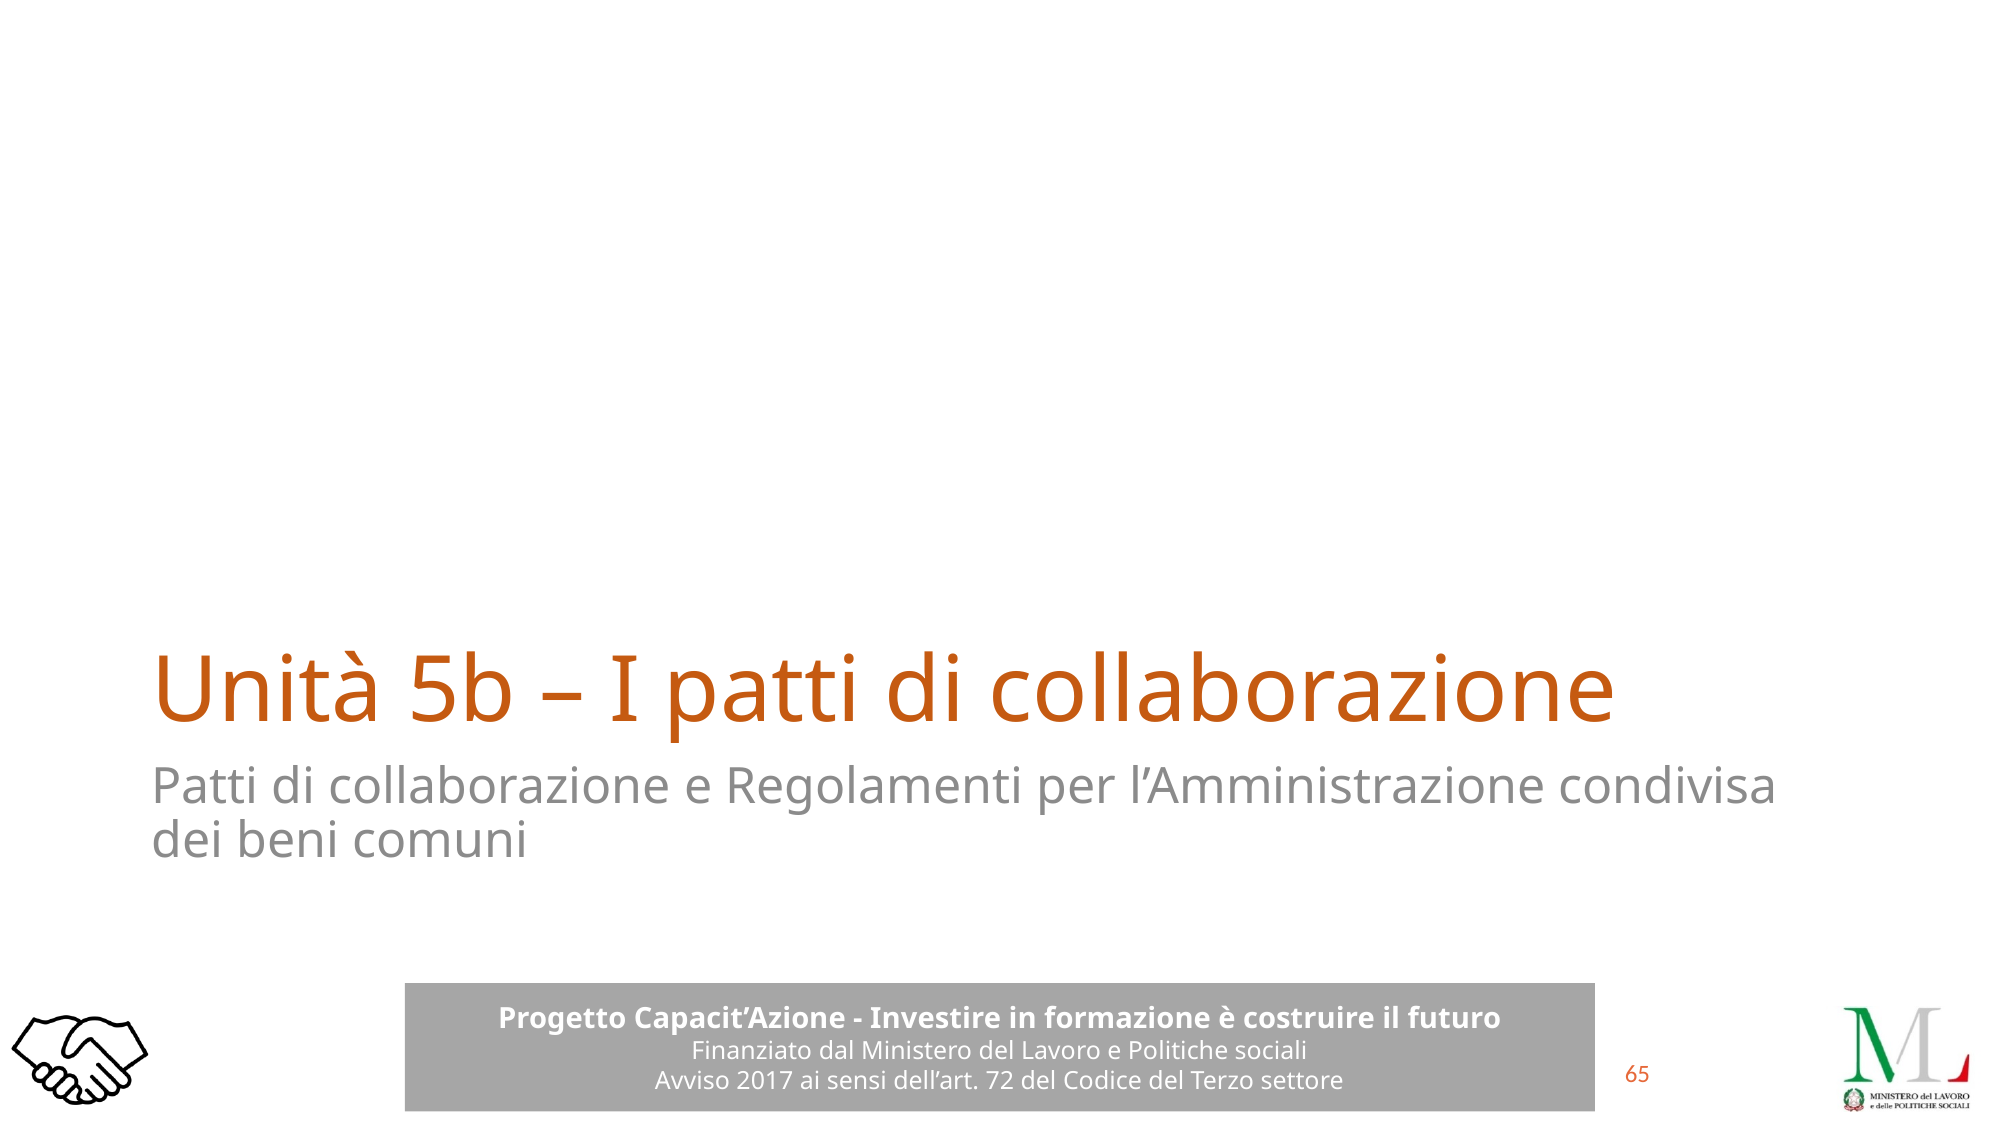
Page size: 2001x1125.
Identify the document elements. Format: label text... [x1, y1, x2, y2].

picture [1826, 1006, 1987, 1112]
list Patti di collaborazione e Regolamenti per l’Amministrazione condivisa dei beni comuni [136, 752, 1862, 999]
picture [10, 1009, 149, 1109]
slide_number 65 [1412, 1042, 1863, 1103]
title Unità 5b – I patti di collaborazione [136, 280, 1862, 749]
